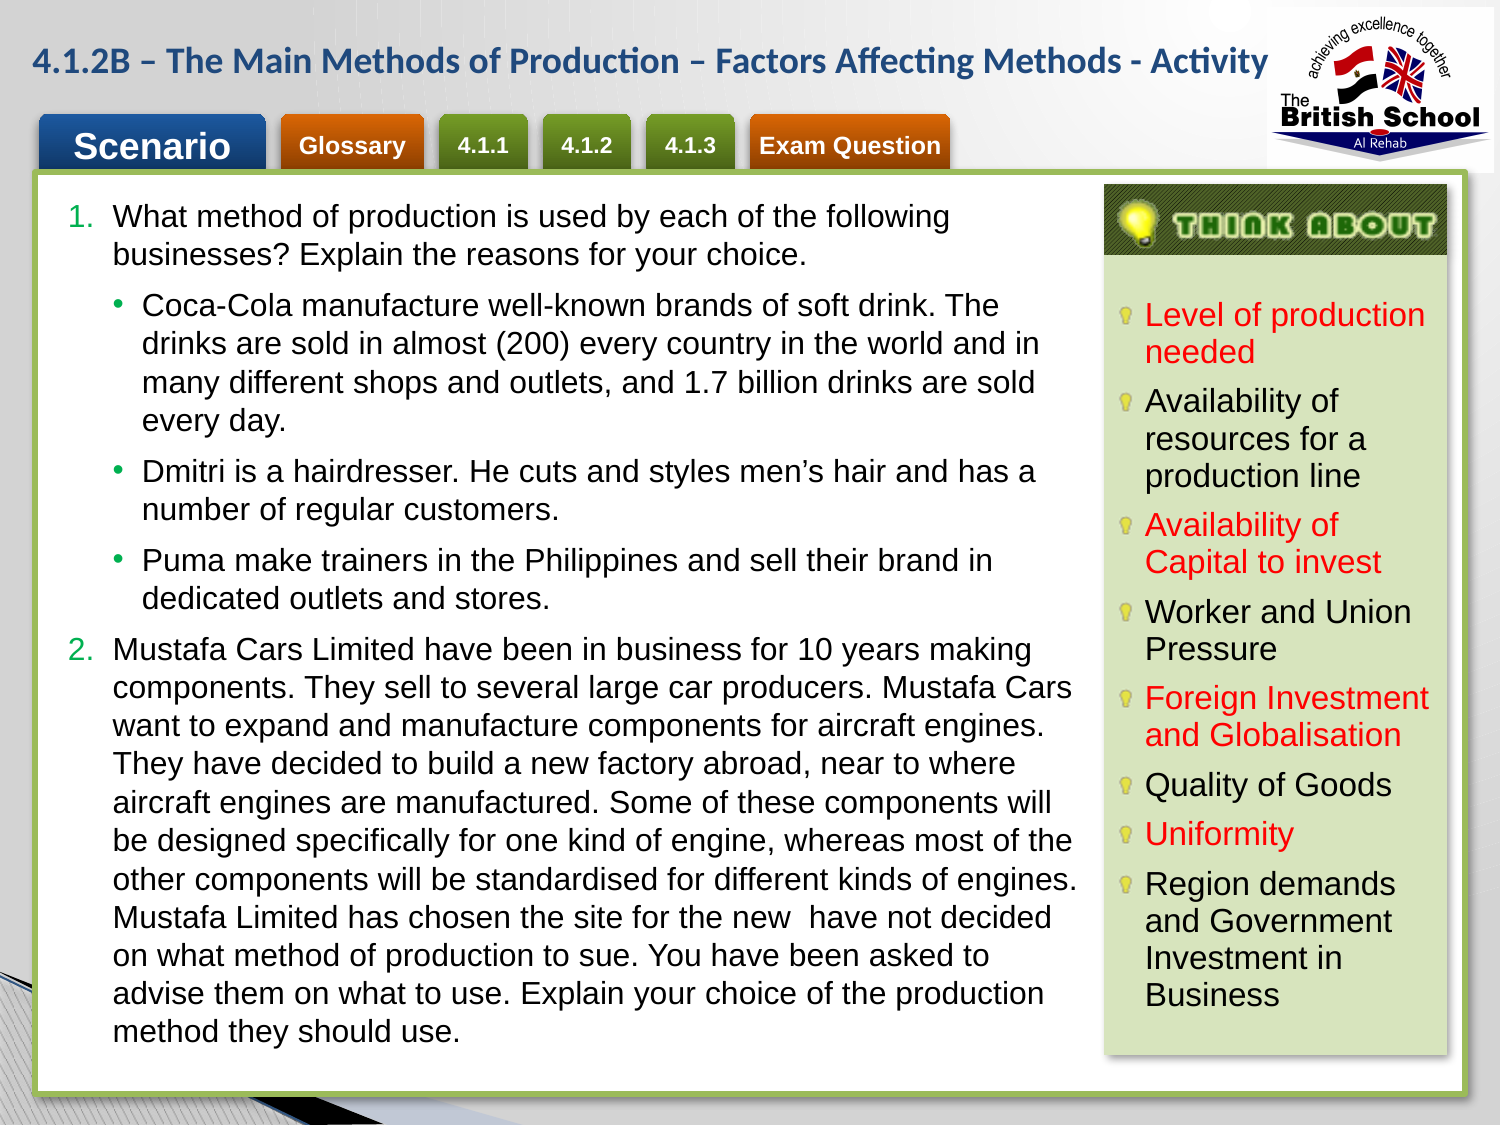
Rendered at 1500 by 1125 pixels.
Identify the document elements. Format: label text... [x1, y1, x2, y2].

picture [1115, 513, 1136, 537]
picture [1115, 872, 1136, 896]
table_cell Level of production needed Availability of resources for a production line Availability of Capital to invest Worker and Union Pressure Foreign Investment and Globalisation Quality of Goods Uniformity Region demands and Government Investment in Business [1104, 255, 1447, 1055]
picture [1115, 389, 1136, 414]
picture [1115, 303, 1136, 327]
picture [1115, 773, 1136, 797]
title 4.1.2B – The Main Methods of Production – Factors Affecting Methods - Activity [17, 7, 1294, 110]
picture [1115, 686, 1136, 710]
picture [1115, 822, 1136, 846]
picture [1267, 7, 1495, 173]
table_header [1104, 184, 1447, 255]
picture [1115, 599, 1136, 624]
picture [281, 1114, 303, 1125]
picture [1116, 196, 1442, 254]
text_box What method of production is used by each of the following businesses? Explain the reasons for your choice. Coca-Cola manufacture well-known brands of soft drink. The drinks are sold in almost (200) every country in the world and in many different shops and outlets, and 1.7 billion drinks are sold every day. Dmitri is a hairdresser. He cuts and styles men’s hair and has a number of regular customers. Puma make trainers in the Philippines and sell their brand in dedicated outlets and stores. Mustafa Cars Limited have been in business for 10 years making components. They sell to several large car producers. Mustafa Cars want to expand and manufacture components for aircraft engines. They have decided to build a new factory abroad, near to where aircraft engines are manufactured. Some of these components will be designed specifically for one kind of engine, whereas most of the other components will be standardised for different kinds of engines. Mustafa Limited has chosen the site for the new have not decided on what method of production to sue. You have been asked to advise them on what to use. Explain your choice of the production method they should use. [53, 188, 1103, 1057]
